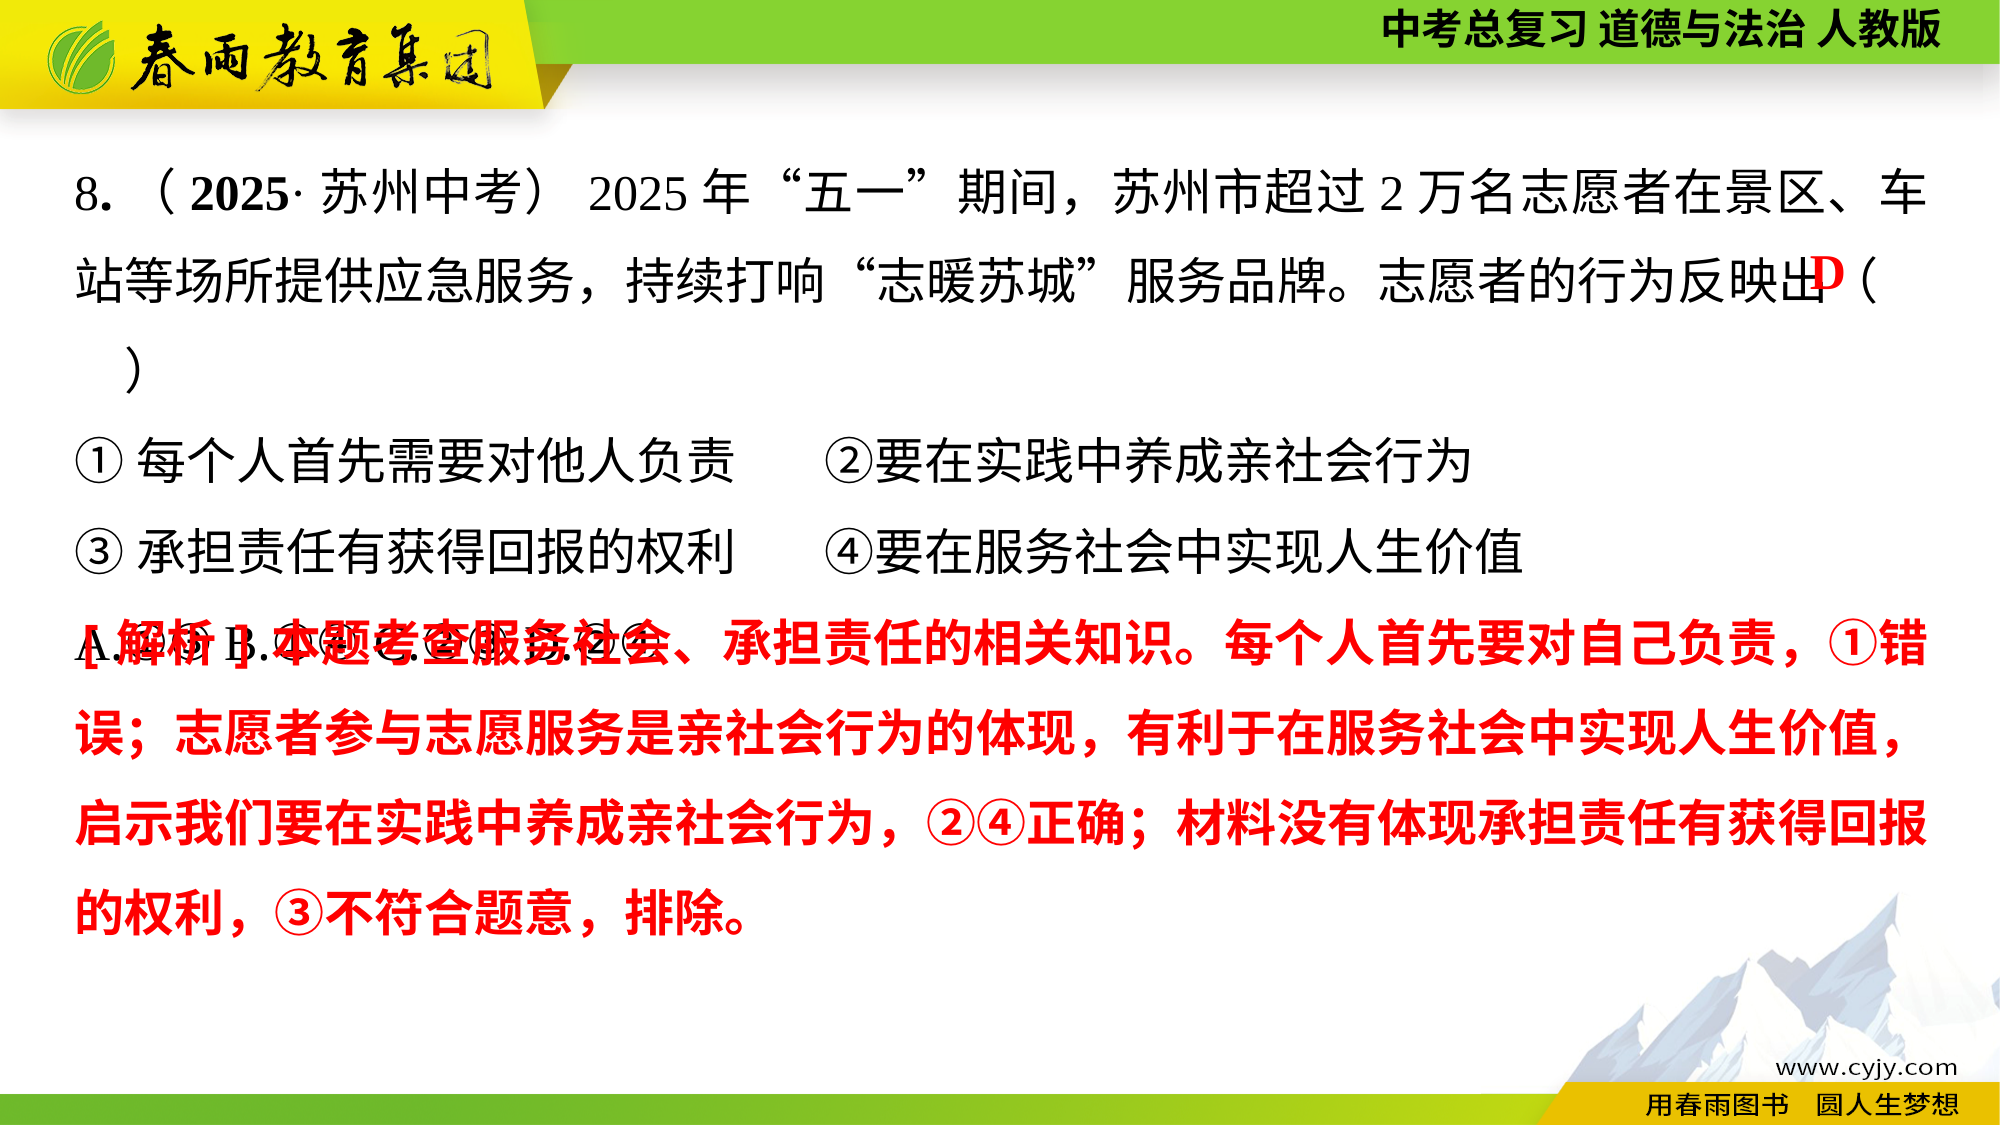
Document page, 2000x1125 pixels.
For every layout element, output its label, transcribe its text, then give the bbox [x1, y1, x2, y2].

text_box [解析]本题考查服务社会、承担责任的相关知识。每个人首先要对自己负责，①错误；志愿者参与志愿服务是亲社会行为的体现，有利于在服务社会中实现人生价值，启示我们要在实践中养成亲社会行为，②④正确；材料没有体现承担责任有获得回报的权利，③不符合题意，排除。 [59, 574, 1944, 950]
picture [0, 0, 2000, 1125]
list 8.（2025·苏州中考）2025年“五一”期间，苏州市超过2万名志愿者在景区、车站等场所提供应急服务，持续打响“志暖苏城”服务品牌。志愿者的行为反映出（ ） ①每个人首先需要对他人负责 ②要在实践中养成亲社会行为 ③承担责任有获得回报的权利 ④要在服务社会中实现人生价值 A.①③ B.①④ C.②③ D.②④ [59, 122, 1944, 574]
text_box D [1795, 232, 1861, 307]
